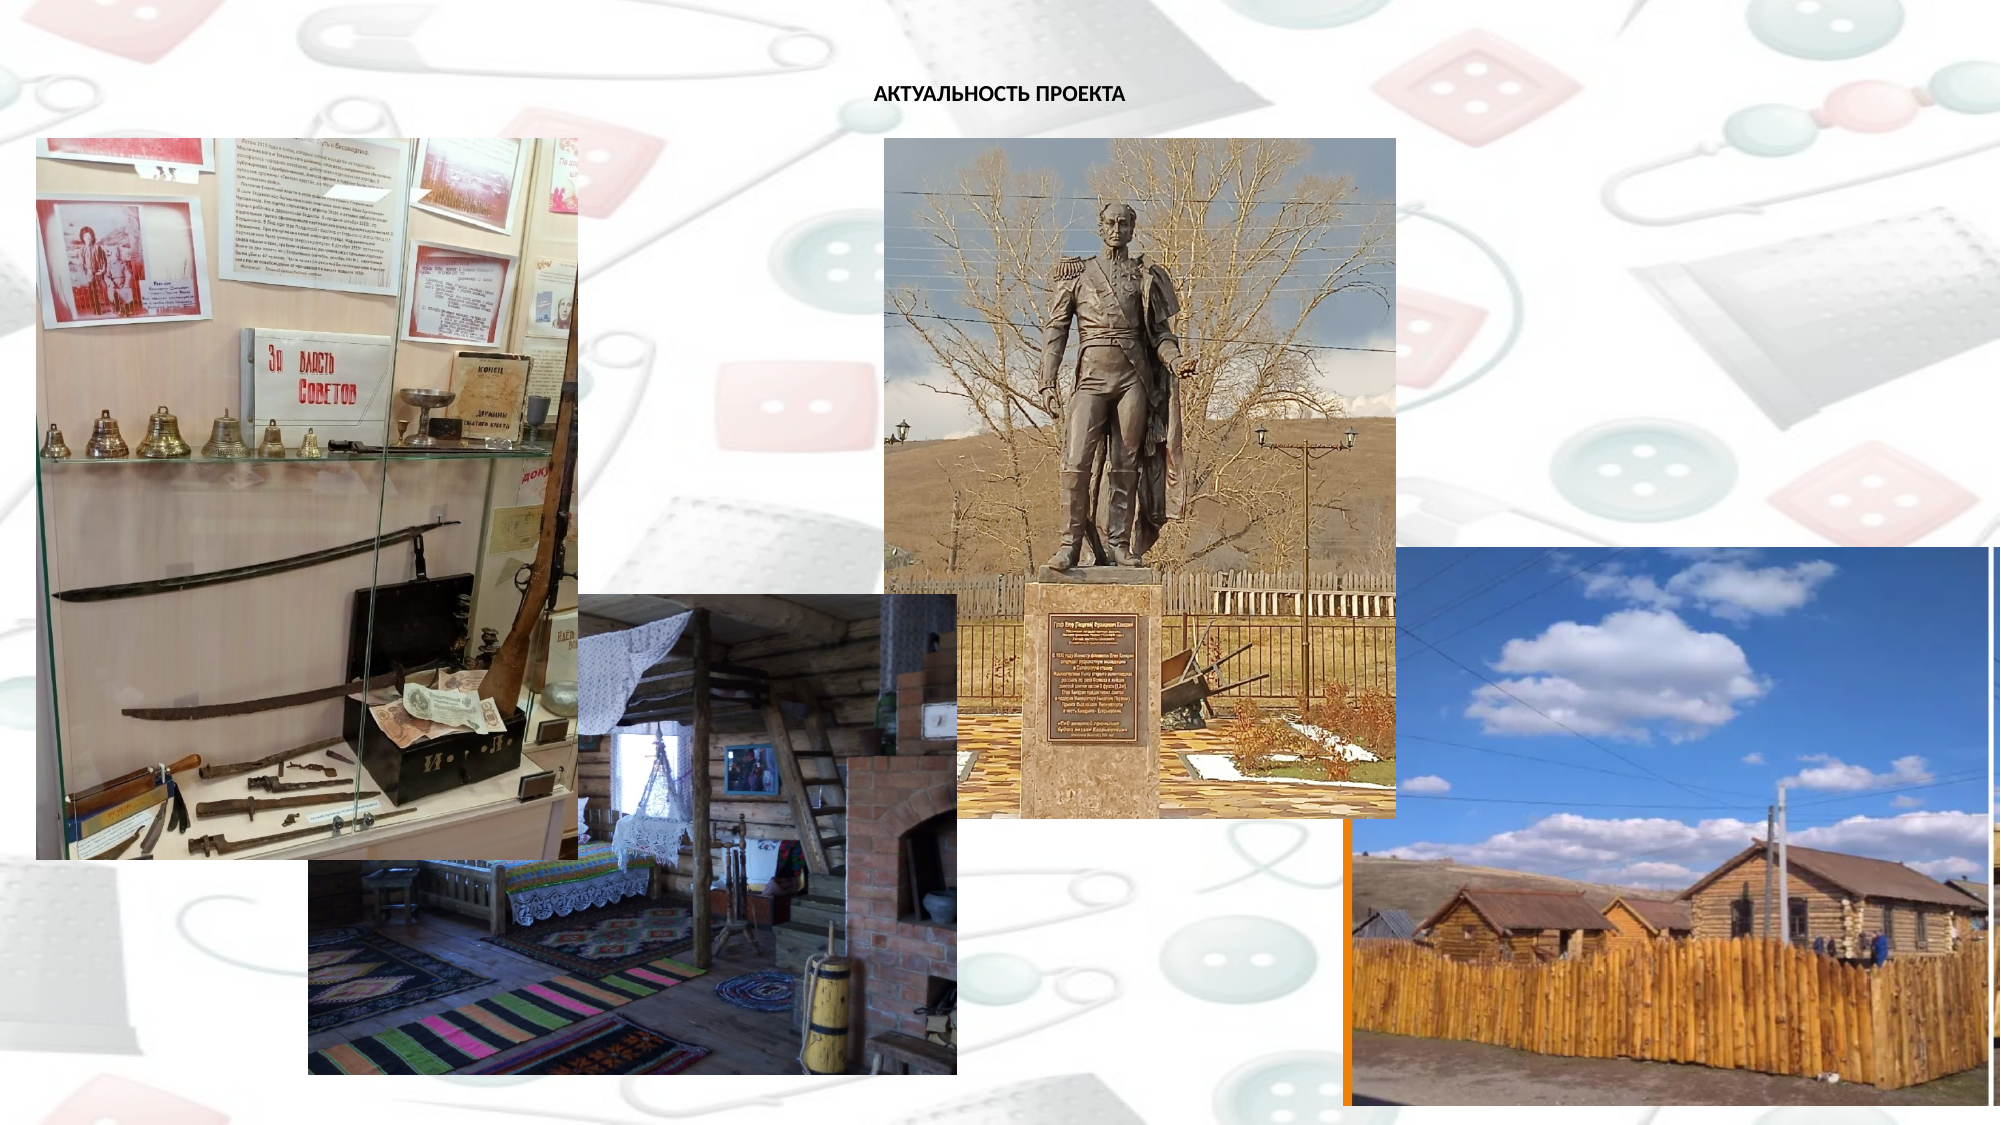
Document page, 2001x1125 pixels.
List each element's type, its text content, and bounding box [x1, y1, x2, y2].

title АКТУАЛЬНОСТЬ ПРОЕКТА [137, 22, 1863, 169]
picture [36, 138, 2000, 1106]
